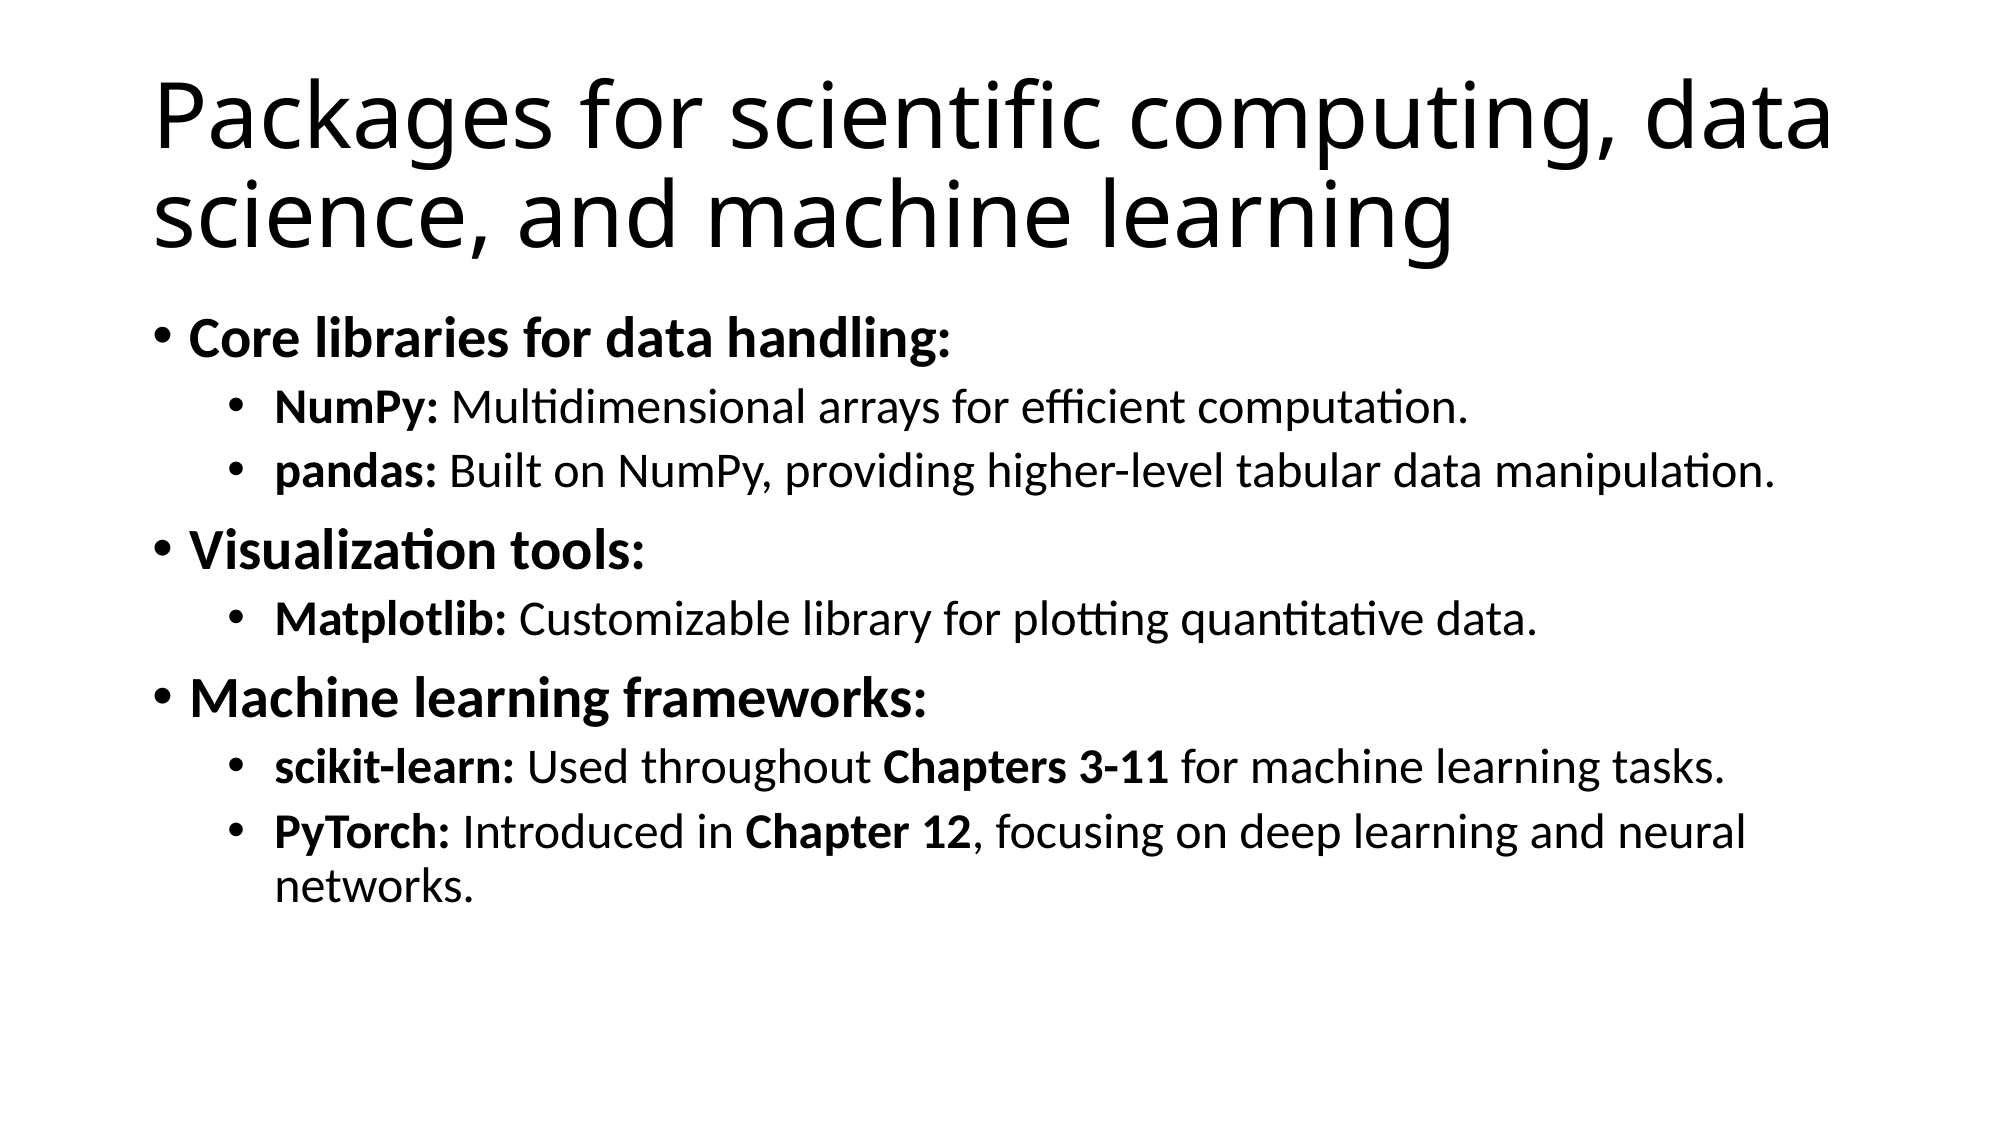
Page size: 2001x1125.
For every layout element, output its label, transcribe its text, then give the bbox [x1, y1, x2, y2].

title Packages for scientific computing, data science, and machine learning [137, 59, 1863, 278]
list Core libraries for data handling: NumPy: Multidimensional arrays for efficient computation. pandas: Built on NumPy, providing higher-level tabular data manipulation. Visualization tools: Matplotlib: Customizable library for plotting quantitative data. Machine learning frameworks: scikit-learn: Used throughout Chapters 3-11 for machine learning tasks. PyTorch: Introduced in Chapter 12, focusing on deep learning and neural networks. [137, 299, 1863, 1014]
